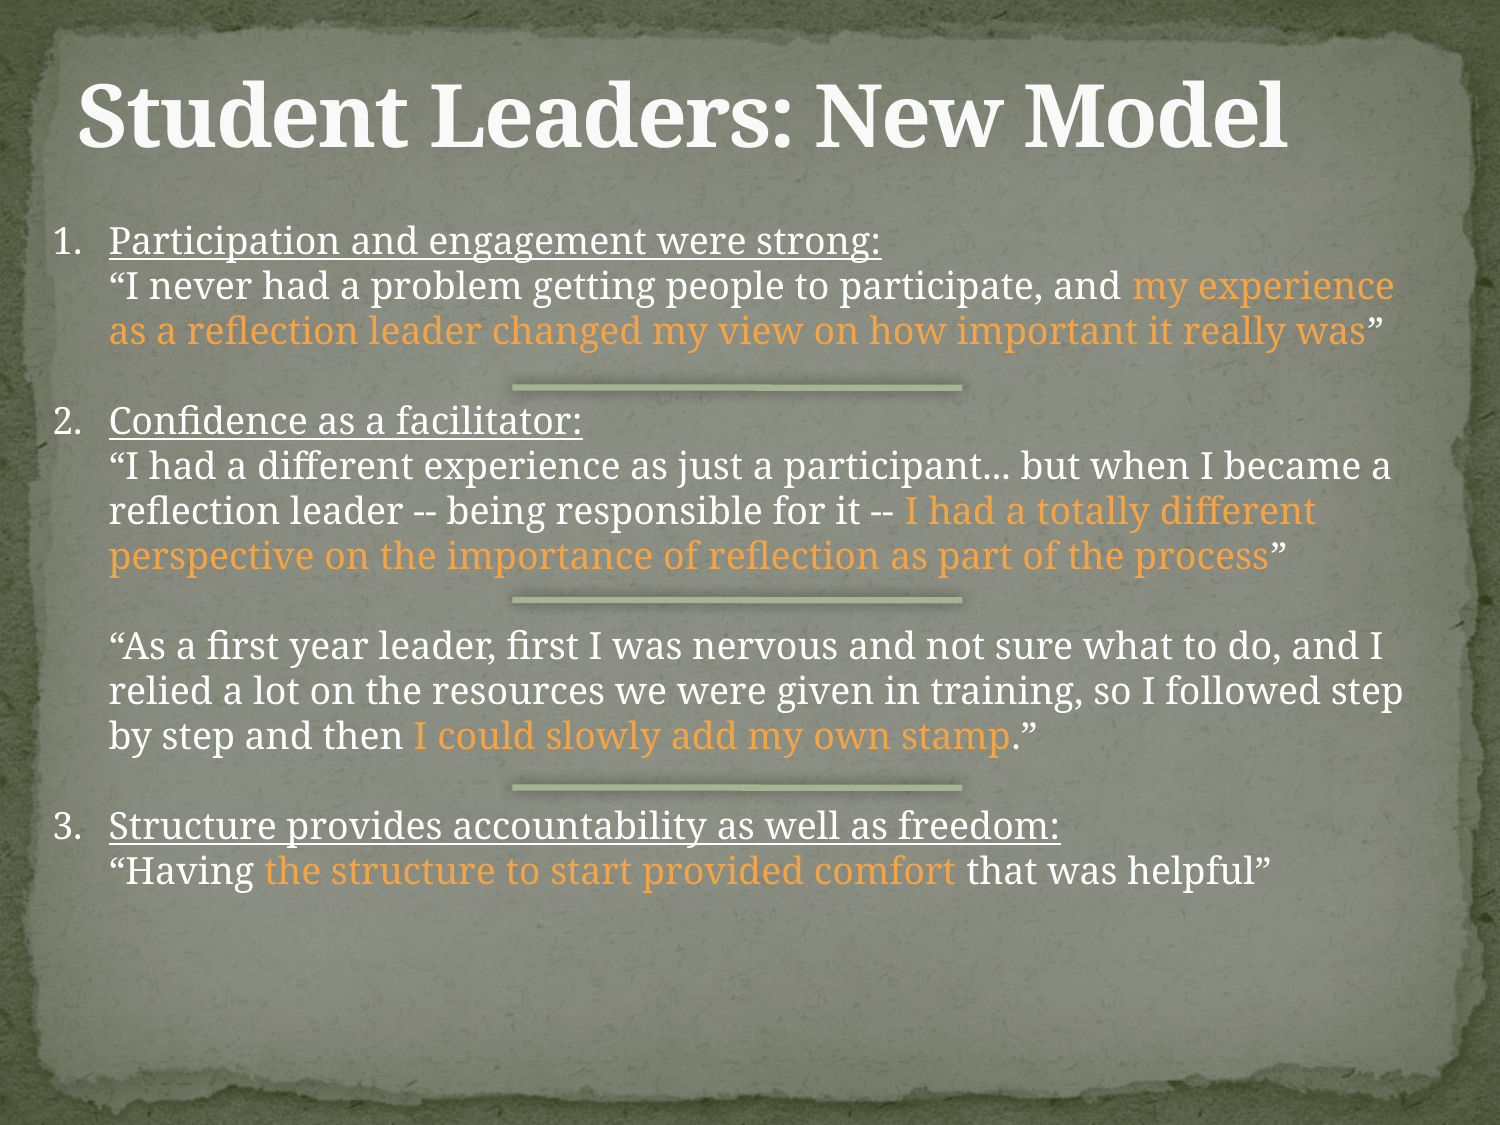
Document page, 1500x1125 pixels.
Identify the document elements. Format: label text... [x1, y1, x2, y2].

title Student Leaders: New Model [62, 12, 1450, 213]
text_box Participation and engagement were strong: “I never had a problem getting people to participate, and my experience as a reflection leader changed my view on how important it really was” Confidence as a facilitator: “I had a different experience as just a participant... but when I became a reflection leader -- being responsible for it -- I had a totally different perspective on the importance of reflection as part of the process” “As a first year leader, first I was nervous and not sure what to do, and I relied a lot on the resources we were given in training, so I followed step by step and then I could slowly add my own stamp.” Structure provides accountability as well as freedom: “Having the structure to start provided comfort that was helpful” [37, 209, 1438, 900]
